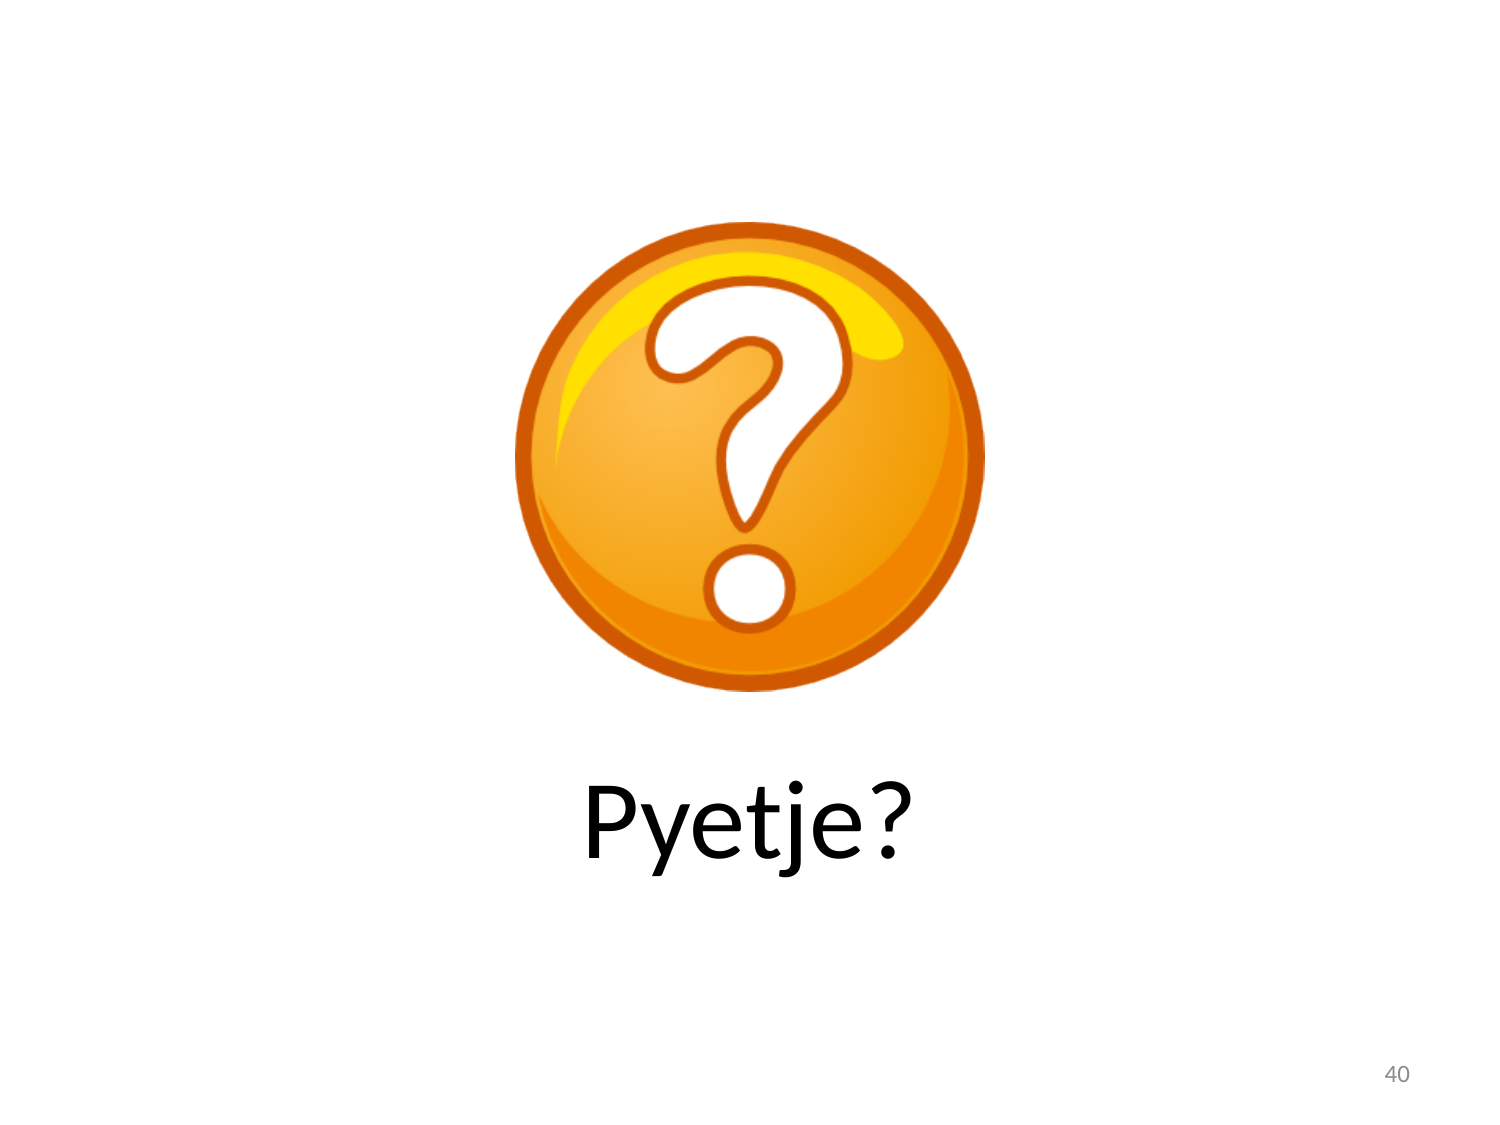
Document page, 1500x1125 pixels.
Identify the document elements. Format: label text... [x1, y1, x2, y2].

picture [515, 222, 985, 692]
text_box Pyetje? [566, 738, 934, 888]
slide_number 40 [1074, 1042, 1425, 1103]
